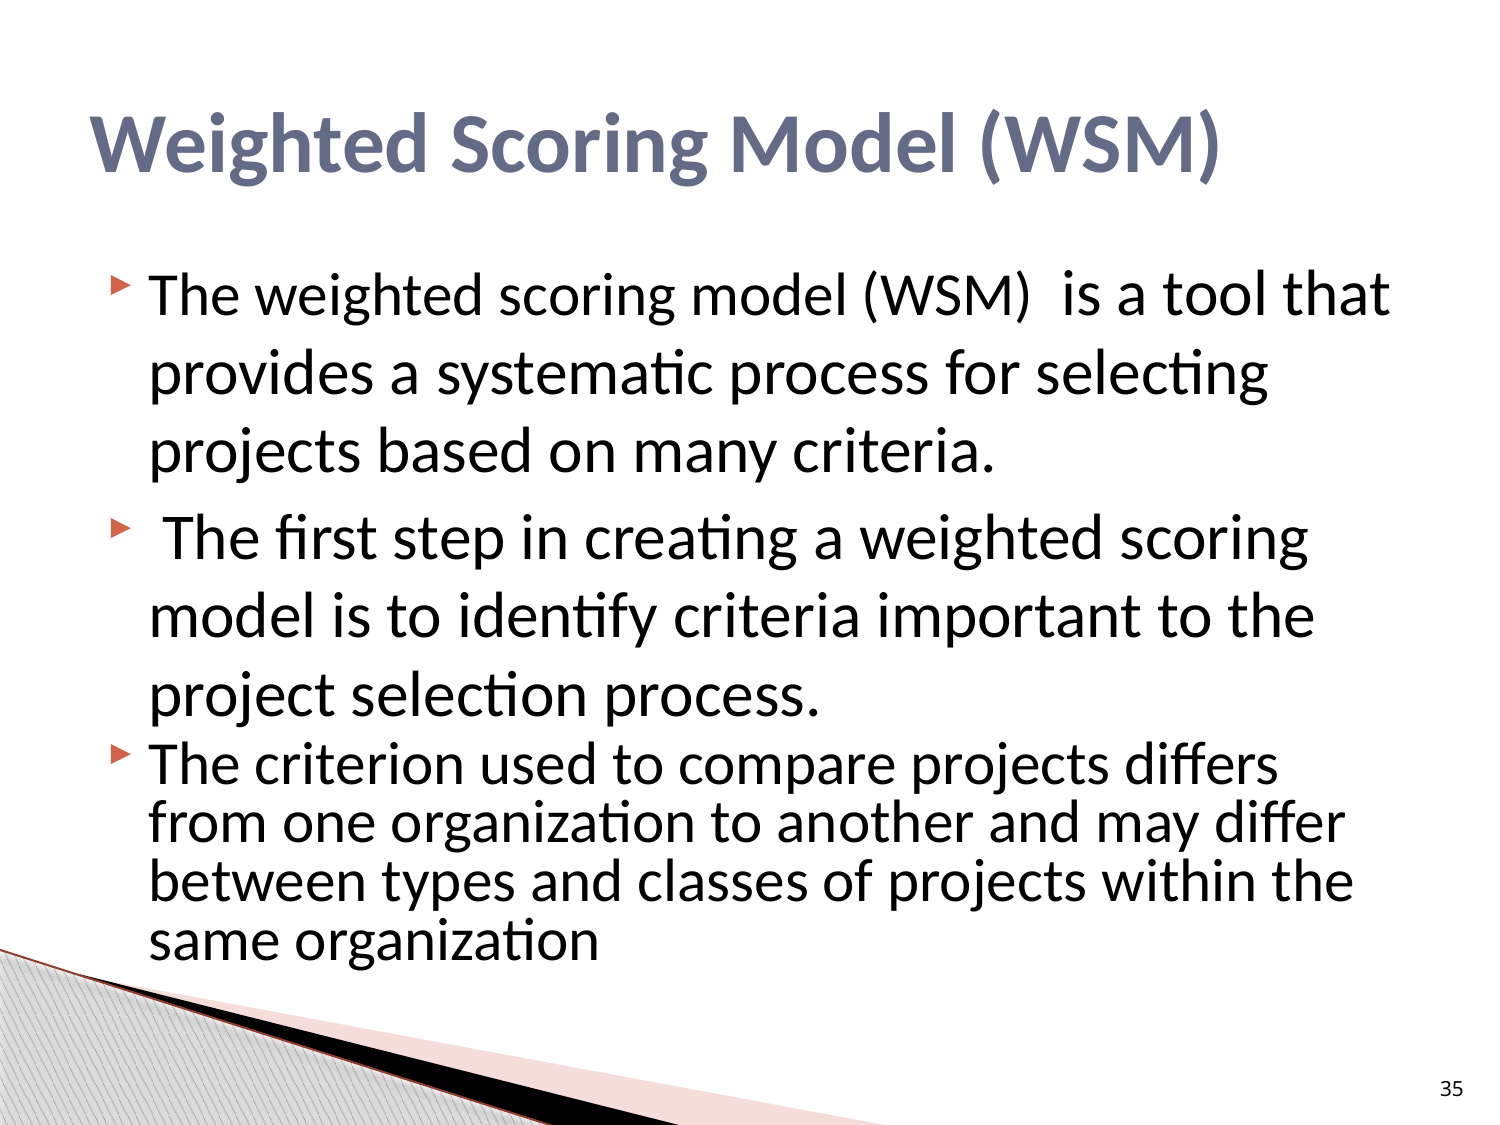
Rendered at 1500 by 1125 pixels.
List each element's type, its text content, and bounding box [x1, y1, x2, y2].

list The weighted scoring model (WSM) is a tool that provides a systematic process for selecting projects based on many criteria. The first step in creating a weighted scoring model is to identify criteria important to the project selection process. The criterion used to compare projects differs from one organization to another and may differ between types and classes of projects within the same organization [75, 243, 1425, 986]
title Weighted Scoring Model (WSM) [75, 45, 1425, 233]
slide_number 35 [1418, 1051, 1479, 1112]
